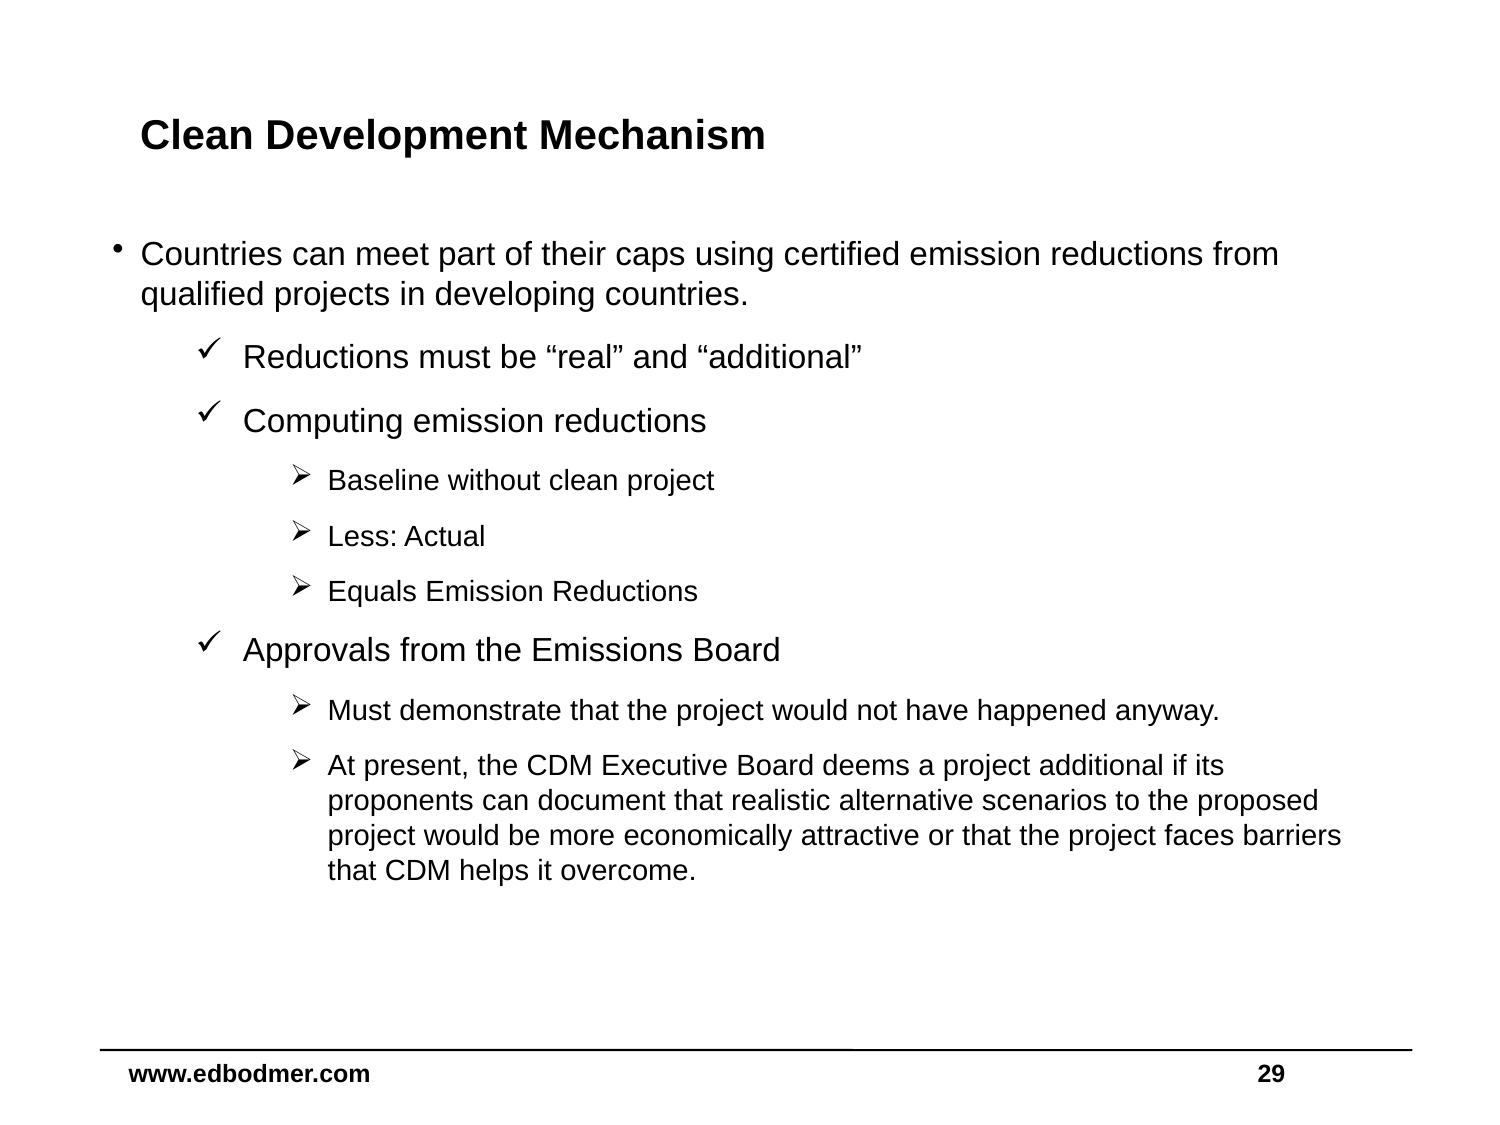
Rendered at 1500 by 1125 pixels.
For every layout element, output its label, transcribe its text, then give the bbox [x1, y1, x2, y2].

title Clean Development Mechanism [124, 99, 1288, 224]
list Countries can meet part of their caps using certified emission reductions from qualified projects in developing countries. Reductions must be “real” and “additional” Computing emission reductions Baseline without clean project Less: Actual Equals Emission Reductions Approvals from the Emissions Board Must demonstrate that the project would not have happened anyway. At present, the CDM Executive Board deems a project additional if its proponents can document that realistic alternative scenarios to the proposed project would be more economically attractive or that the project faces barriers that CDM helps it overcome. [87, 224, 1376, 988]
